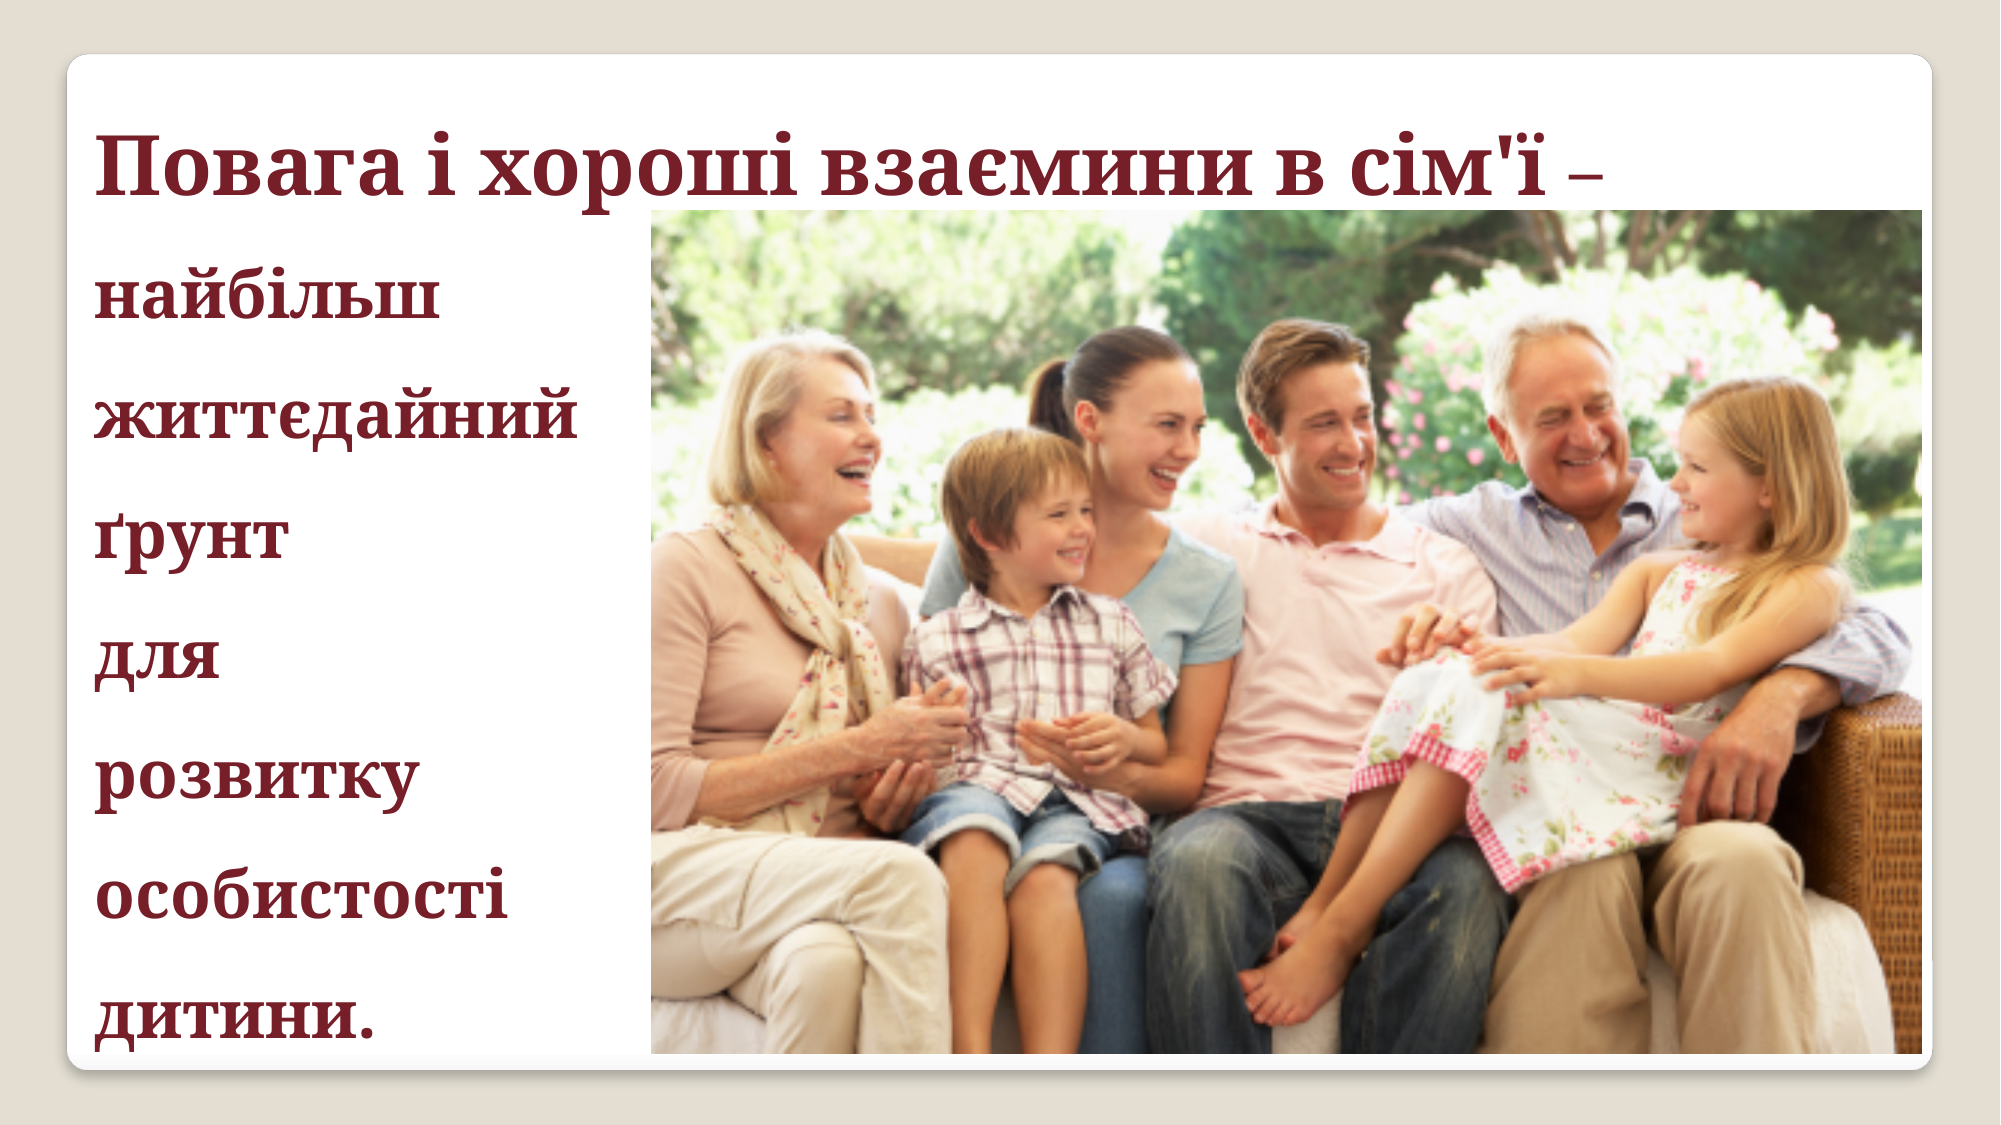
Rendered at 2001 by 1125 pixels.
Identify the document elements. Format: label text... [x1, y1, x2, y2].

text_box Повага і хороші взаємини в сім'ї – найбільш життєдайний ґрунт для розвитку особистості дитини. [79, 104, 1646, 1059]
picture [651, 210, 1922, 1054]
